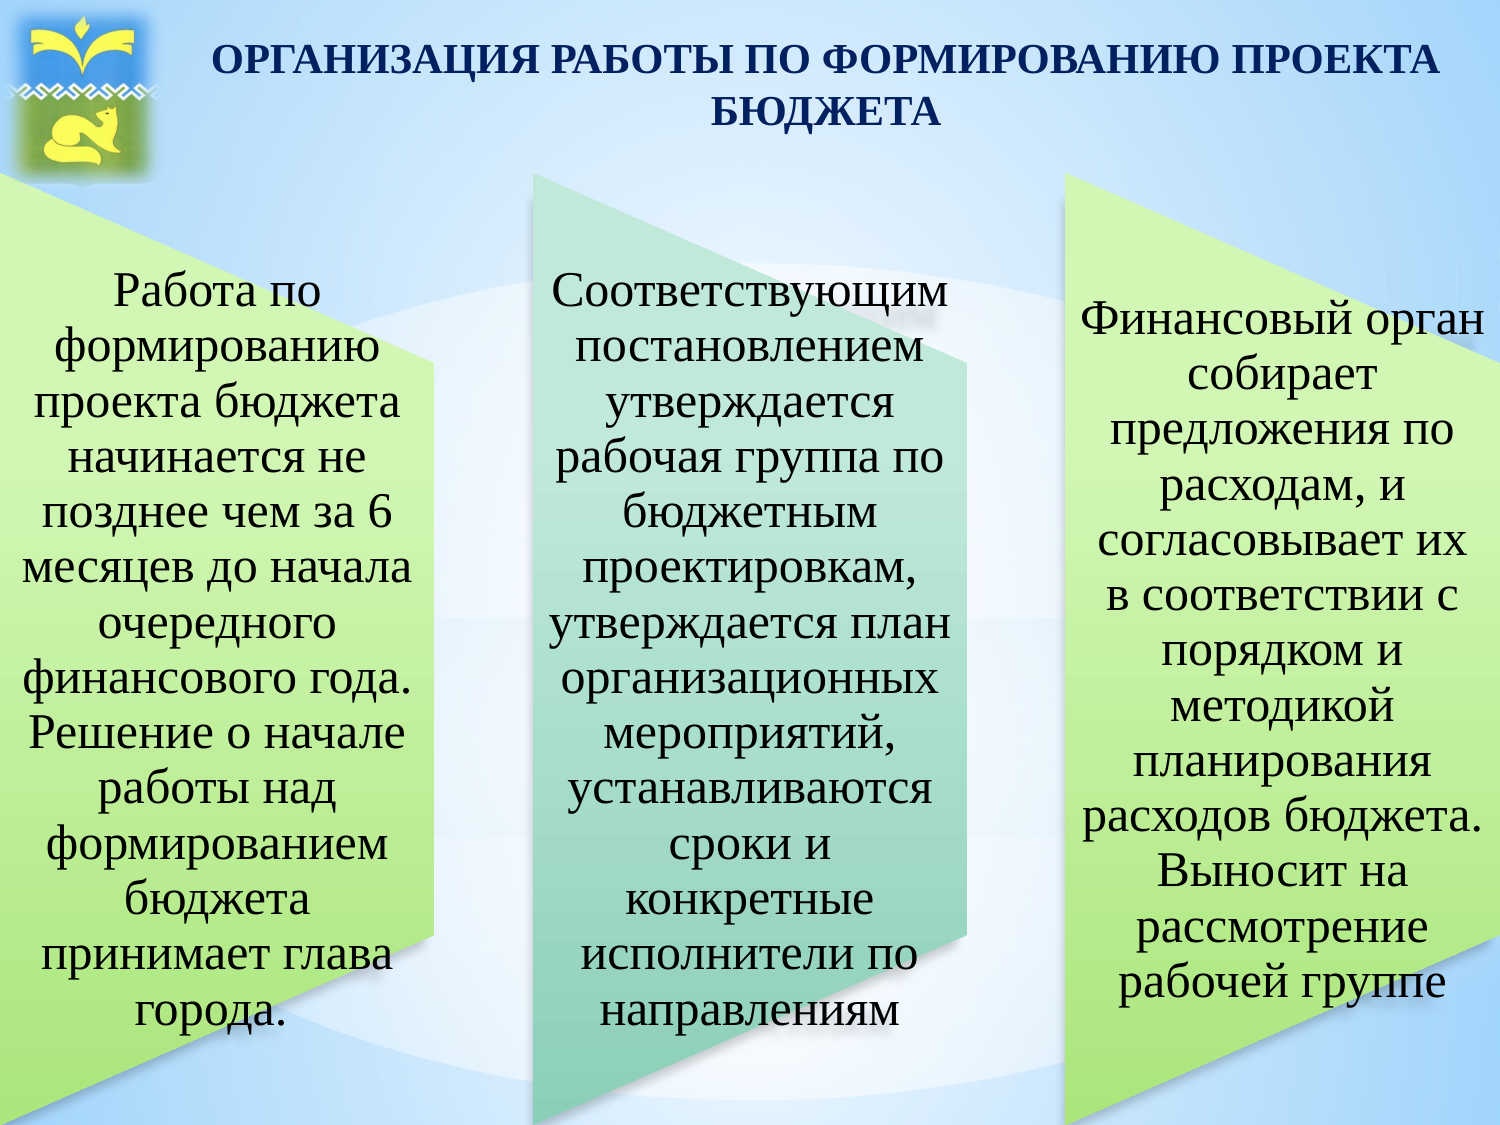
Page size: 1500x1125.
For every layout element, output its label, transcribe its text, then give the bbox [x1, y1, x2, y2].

title ОРГАНИЗАЦИЯ РАБОТЫ ПО ФОРМИРОВАНИЮ ПРОЕКТА БЮДЖЕТА [169, 23, 1500, 142]
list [0, 172, 1500, 1125]
picture [0, 0, 165, 194]
